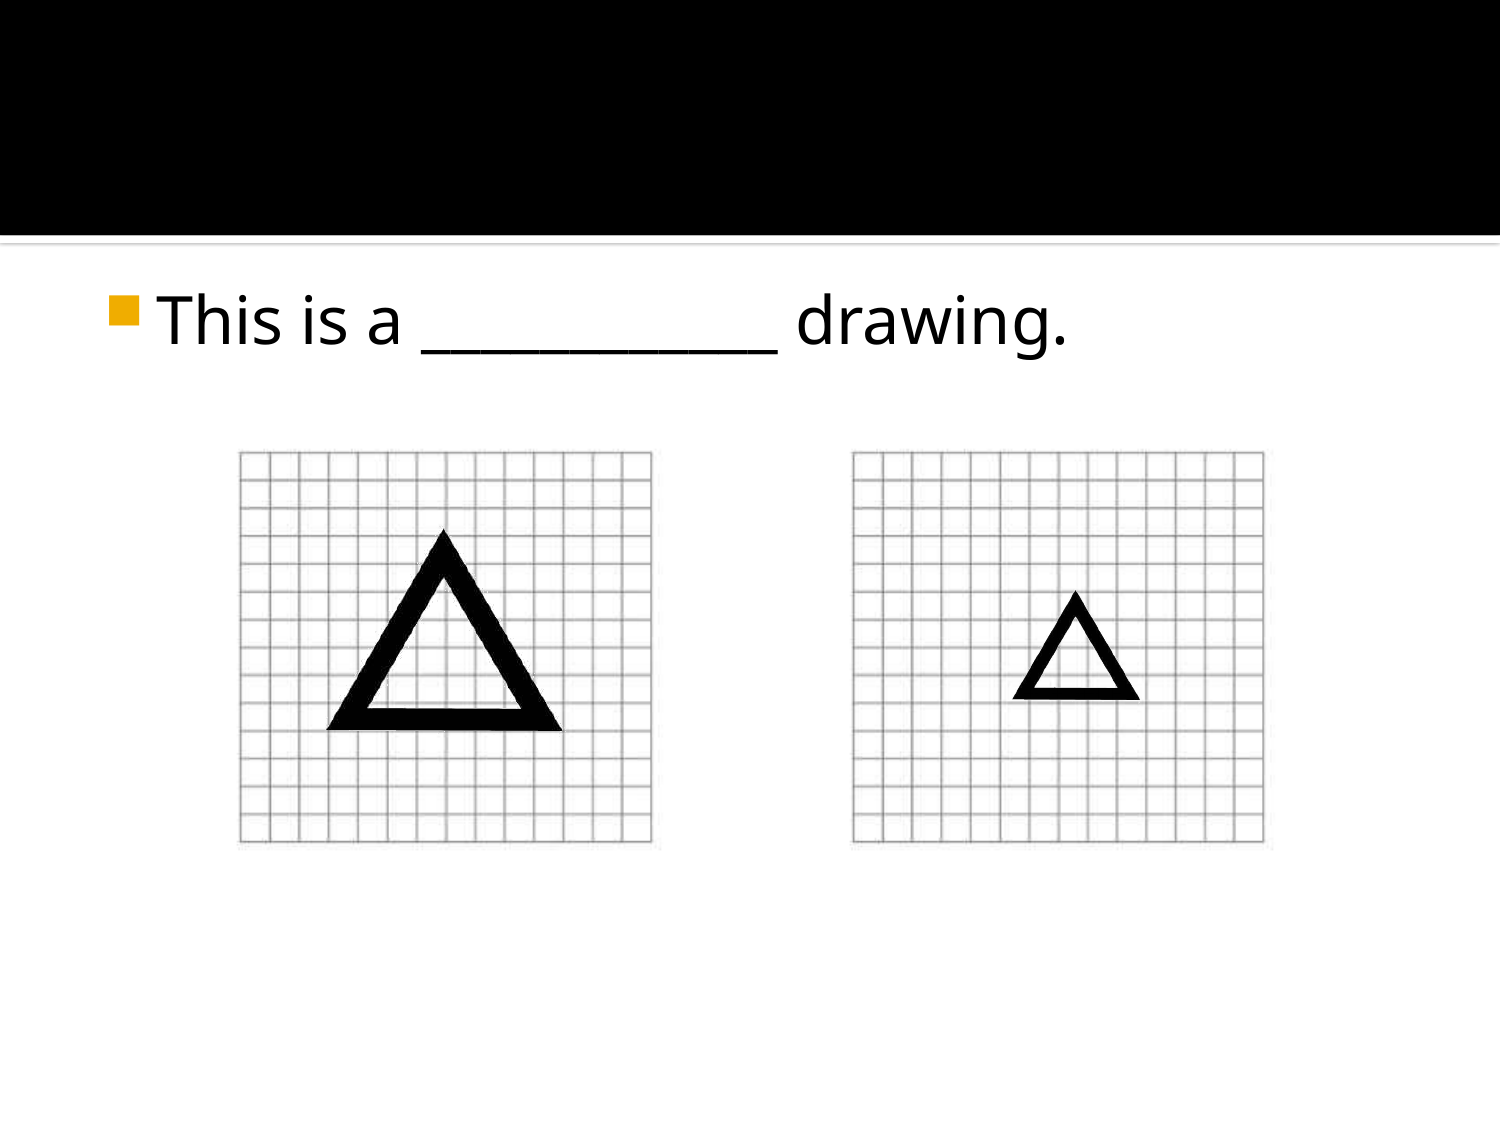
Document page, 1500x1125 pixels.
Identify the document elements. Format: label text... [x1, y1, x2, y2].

list This is a ____________ drawing. [75, 262, 1425, 425]
picture [212, 424, 685, 871]
picture [824, 424, 1297, 871]
